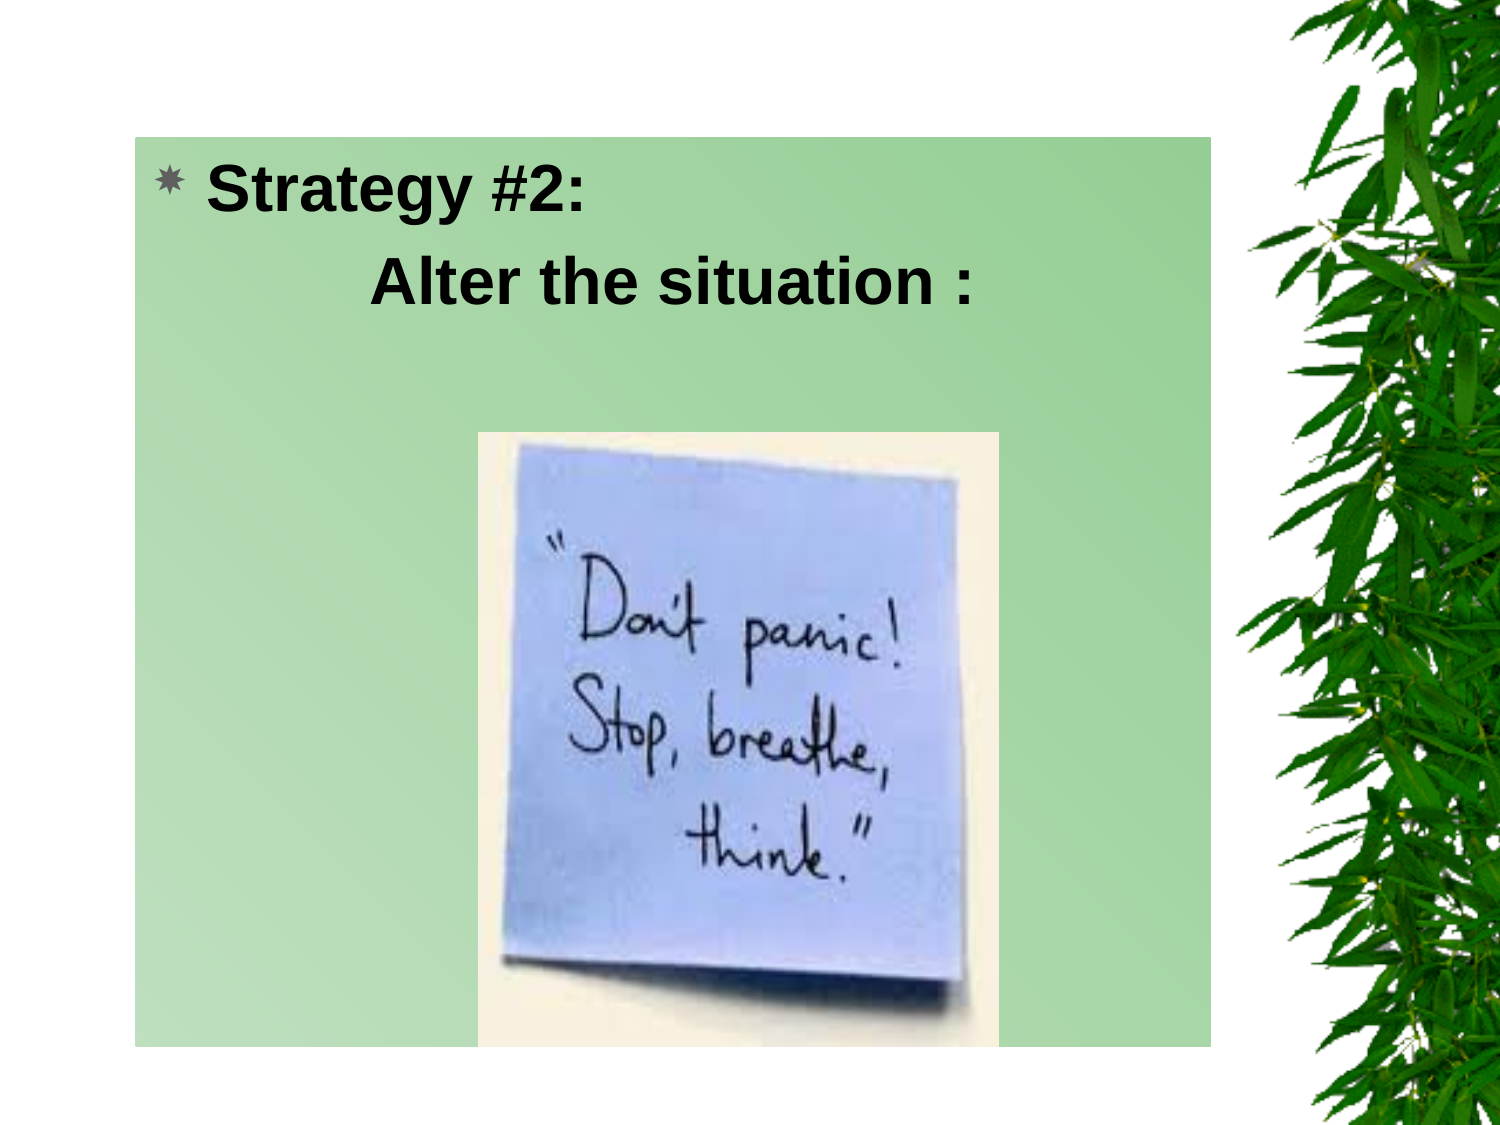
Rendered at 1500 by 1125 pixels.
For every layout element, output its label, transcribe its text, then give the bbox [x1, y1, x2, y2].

picture [478, 432, 999, 1048]
picture [1206, 0, 1500, 1125]
list Strategy #2: Alter the situation : [135, 136, 1211, 1048]
